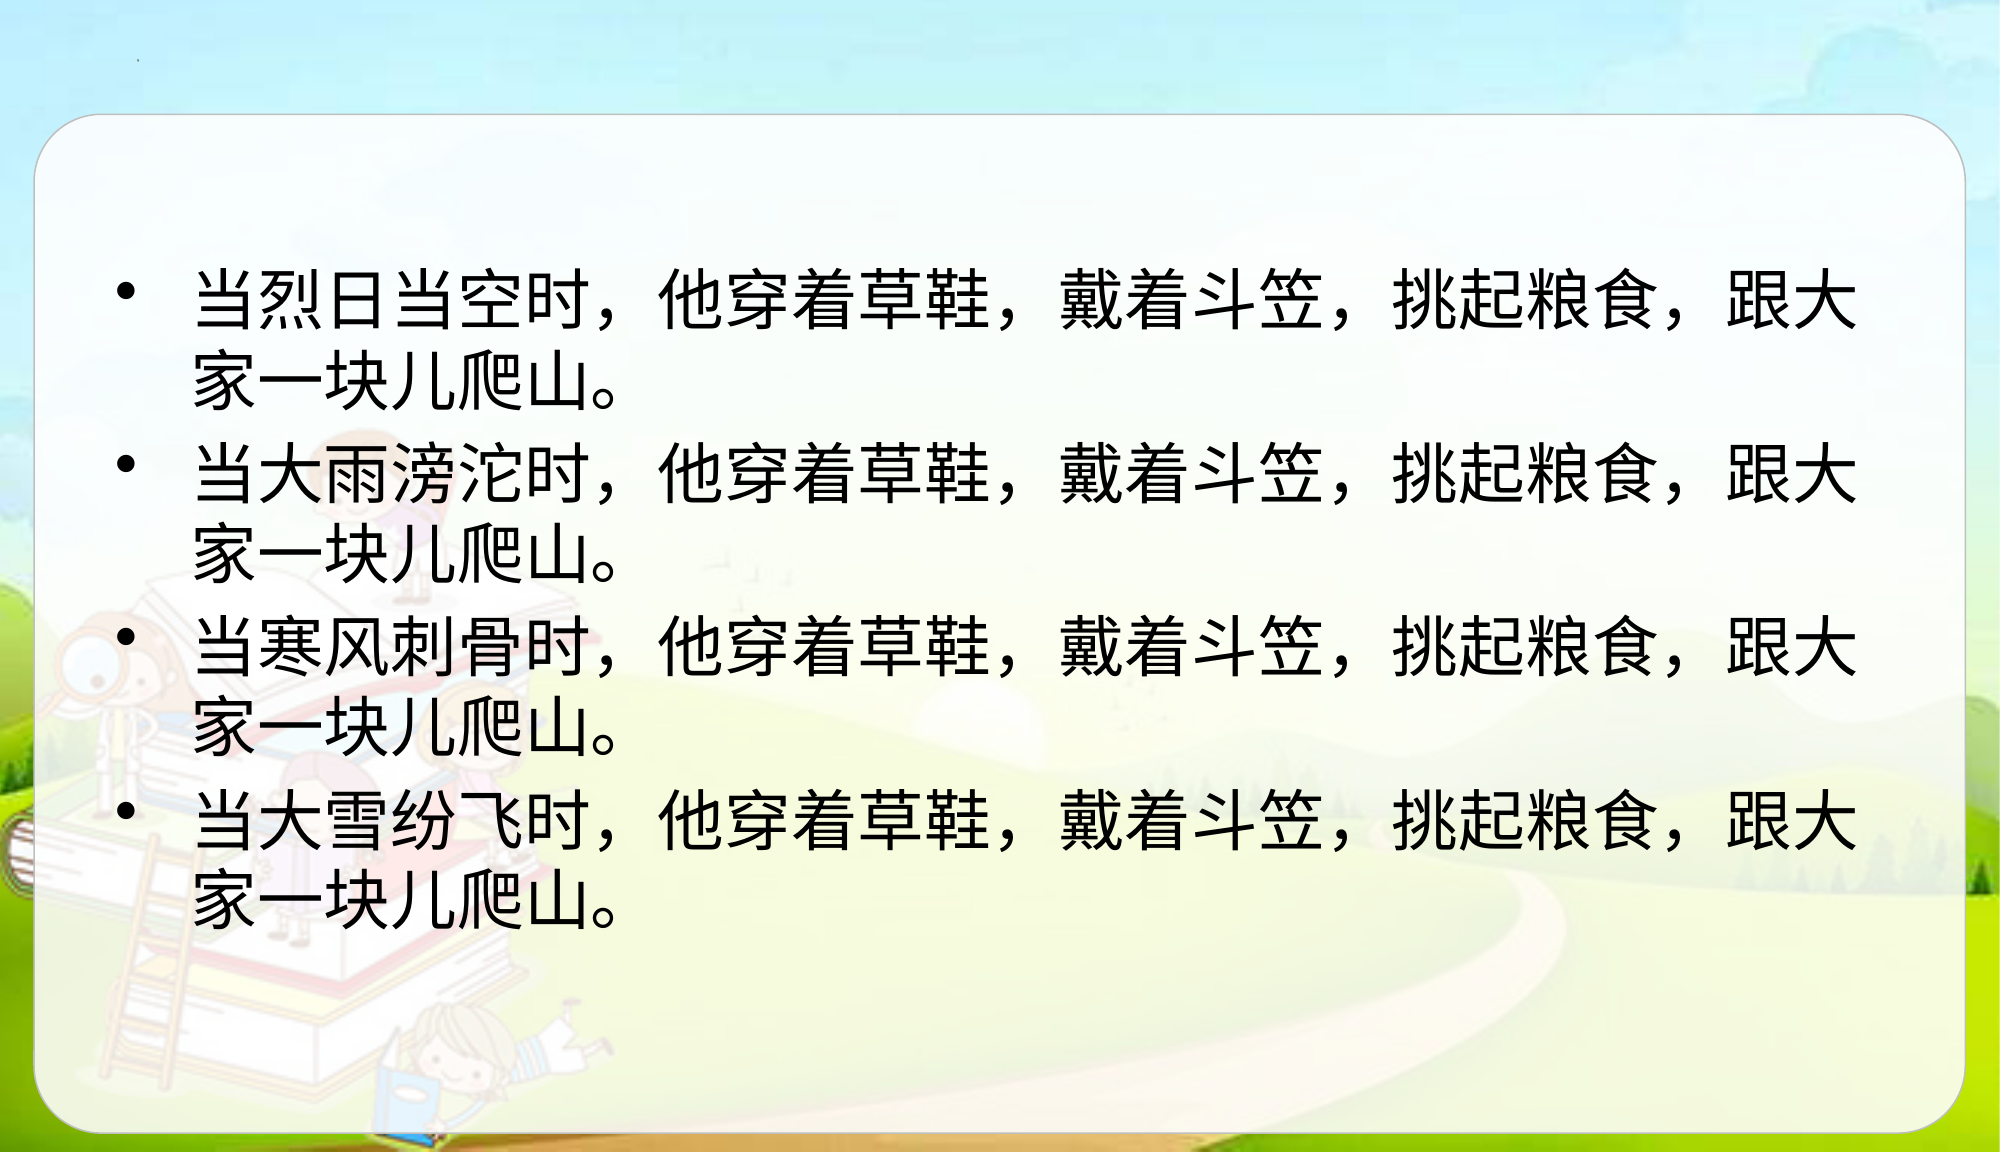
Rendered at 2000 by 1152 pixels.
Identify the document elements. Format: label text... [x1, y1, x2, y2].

picture [0, 0, 2000, 1152]
list 当烈日当空时，他穿着草鞋，戴着斗笠，挑起粮食，跟大家一块儿爬山。 当大雨滂沱时，他穿着草鞋，戴着斗笠，挑起粮食，跟大家一块儿爬山。 当寒风刺骨时，他穿着草鞋，戴着斗笠，挑起粮食，跟大家一块儿爬山。 当大雪纷飞时，他穿着草鞋，戴着斗笠，挑起粮食，跟大家一块儿爬山。 [99, 250, 1900, 976]
